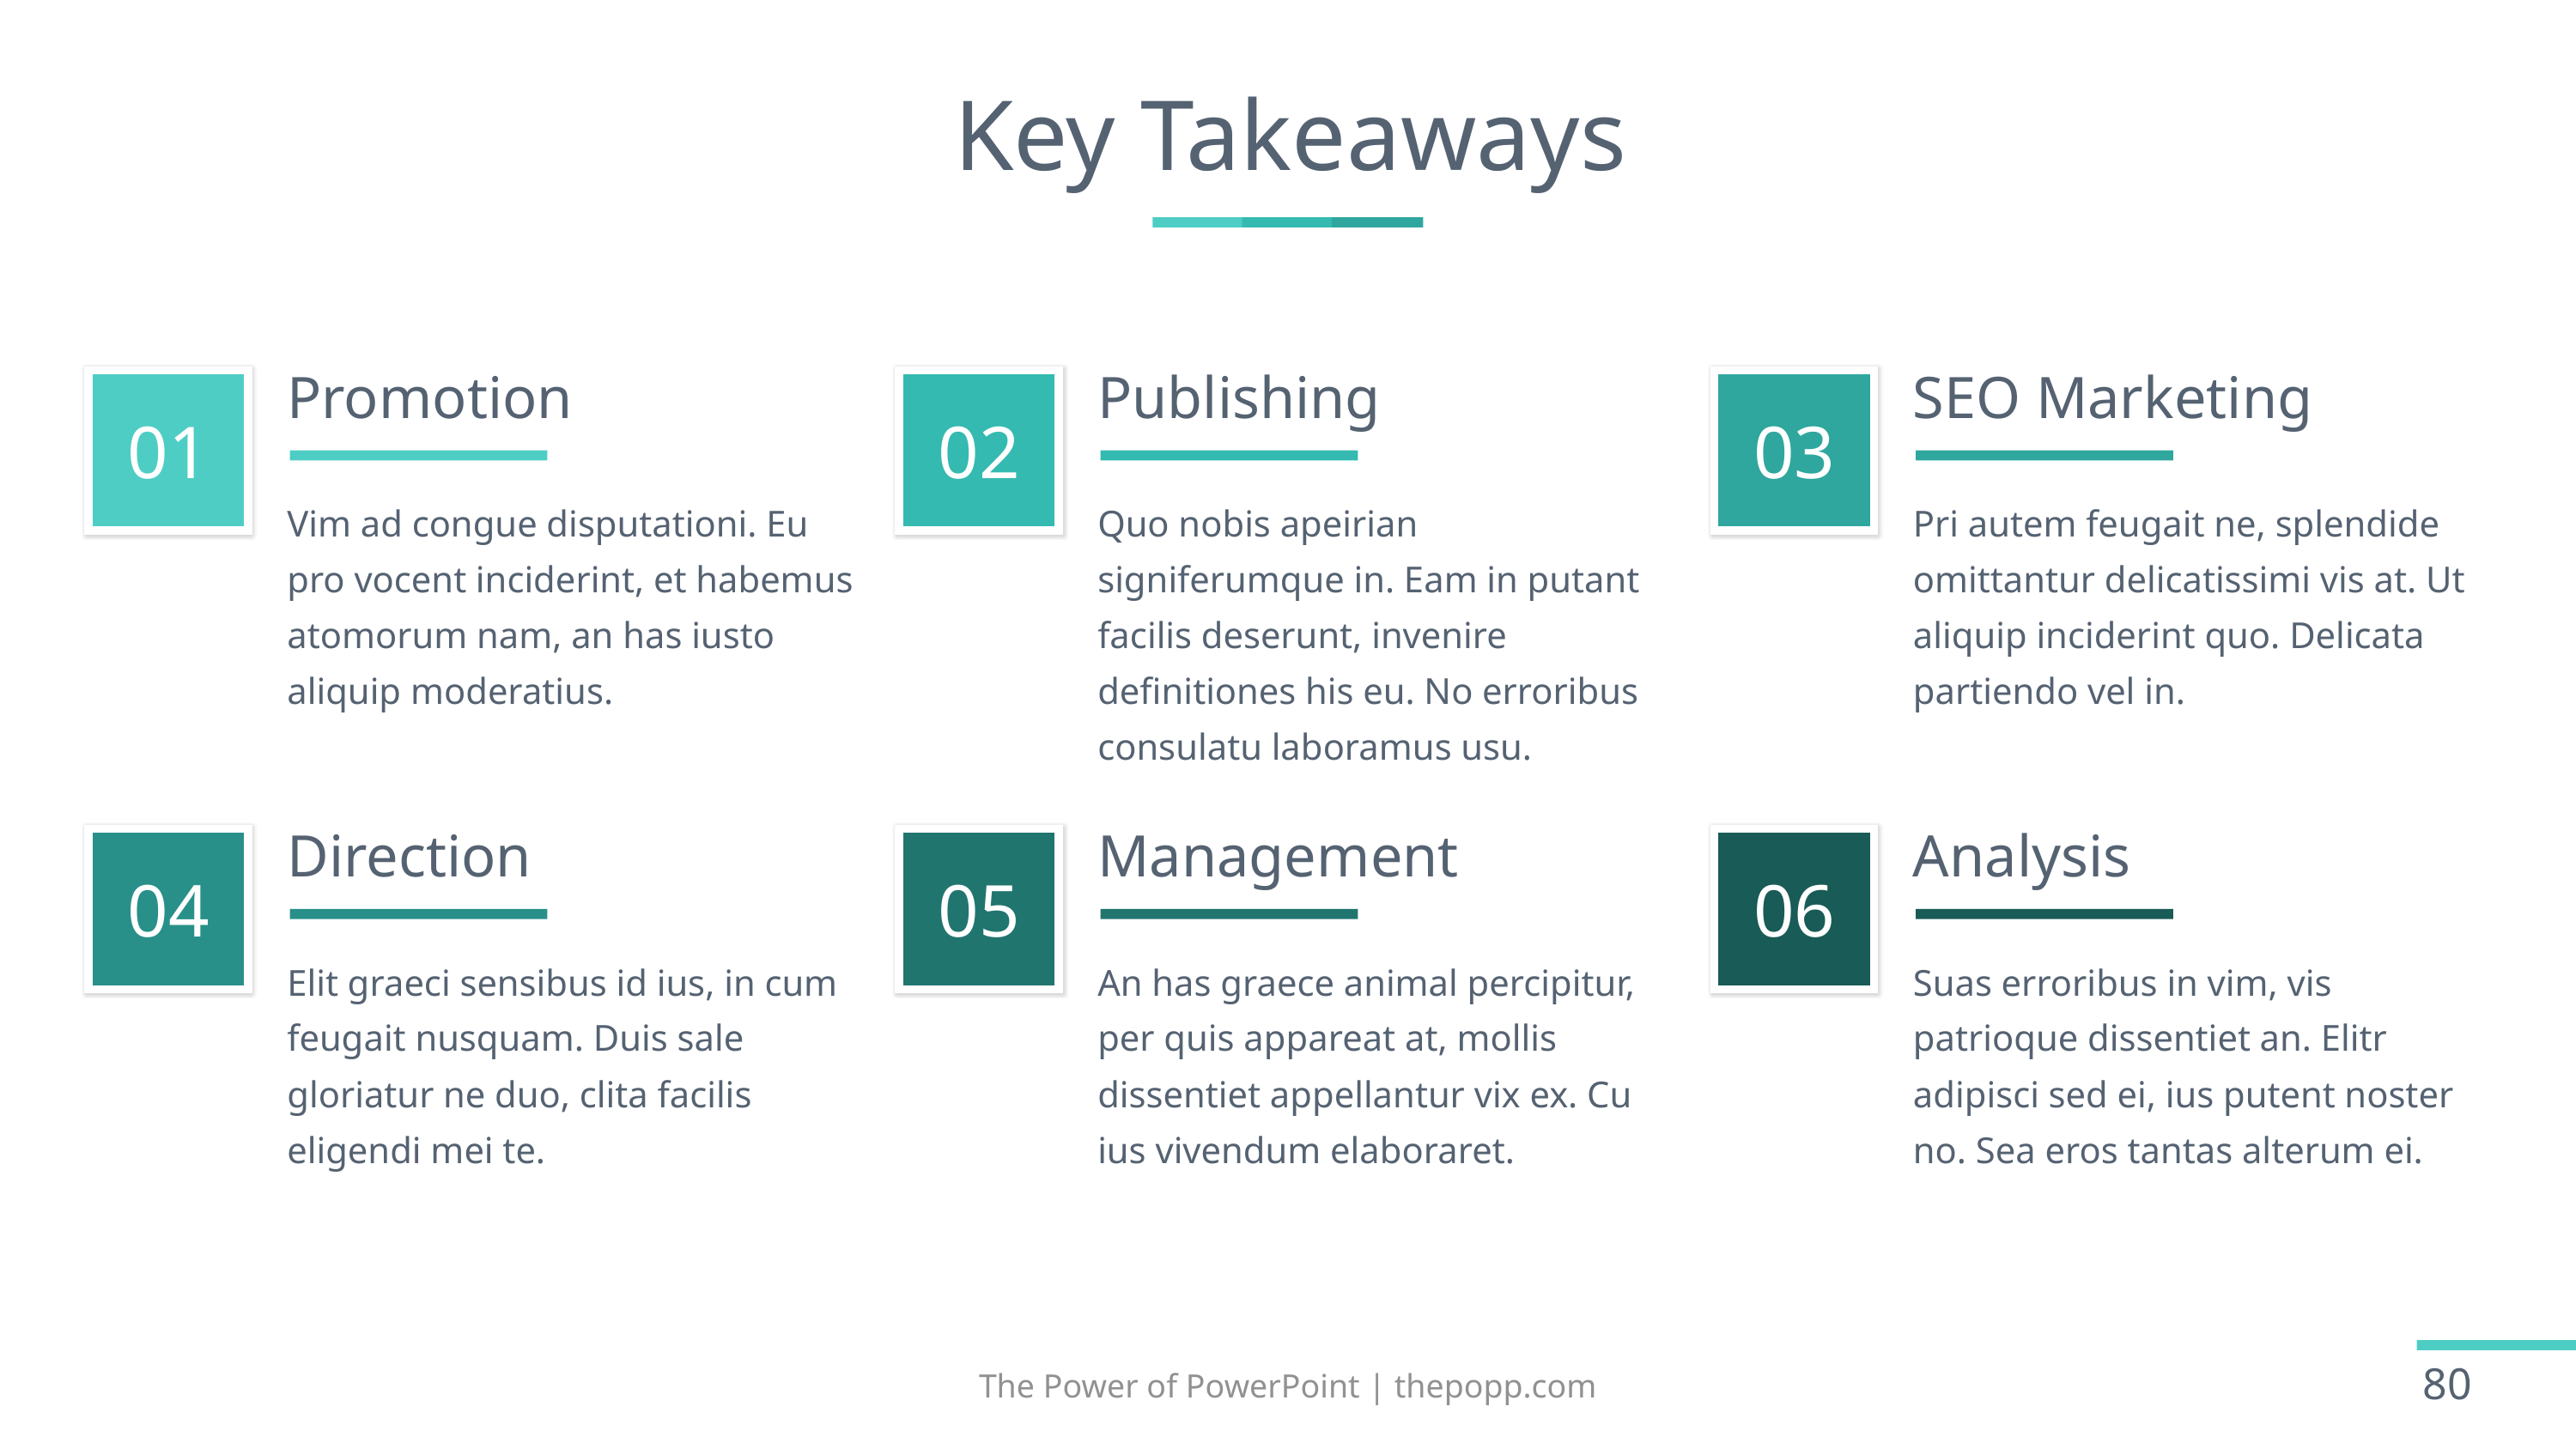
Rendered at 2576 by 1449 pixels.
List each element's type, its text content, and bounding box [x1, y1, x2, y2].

list An has graece animal percipitur, per quis appareat at, mollis dissentiet appellantur vix ex. Cu ius vivendum elaboraret. [1084, 940, 1684, 1231]
list Analysis [1899, 801, 2500, 907]
list Elit graeci sensibus id ius, in cum feugait nusquam. Duis sale gloriatur ne duo, clita facilis eligendi mei te. [274, 940, 873, 1231]
list Promotion [274, 343, 873, 448]
list Quo nobis apeirian signiferumque in. Eam in putant facilis deserunt, invenire definitiones his eu. No erroribus consulatu laboramus usu. [1084, 482, 1684, 772]
list Direction [274, 801, 873, 907]
footer The Power of PowerPoint | thepopp.com [853, 1349, 1723, 1427]
list Vim ad congue disputationi. Eu pro vocent inciderint, et habemus atomorum nam, an has iusto aliquip moderatius. [274, 482, 873, 772]
list SEO Marketing [1899, 343, 2500, 448]
list Suas erroribus in vim, vis patrioque dissentiet an. Elitr adipisci sed ei, ius putent noster no. Sea eros tantas alterum ei. [1899, 940, 2500, 1231]
slide_number 80 [2409, 1351, 2576, 1421]
list Publishing [1084, 343, 1684, 448]
list Management [1084, 801, 1684, 907]
list Pri autem feugait ne, splendide omittantur delicatissimi vis at. Ut aliquip inciderint quo. Delicata partiendo vel in. [1899, 482, 2500, 772]
title Key Takeaways [69, 49, 2512, 230]
